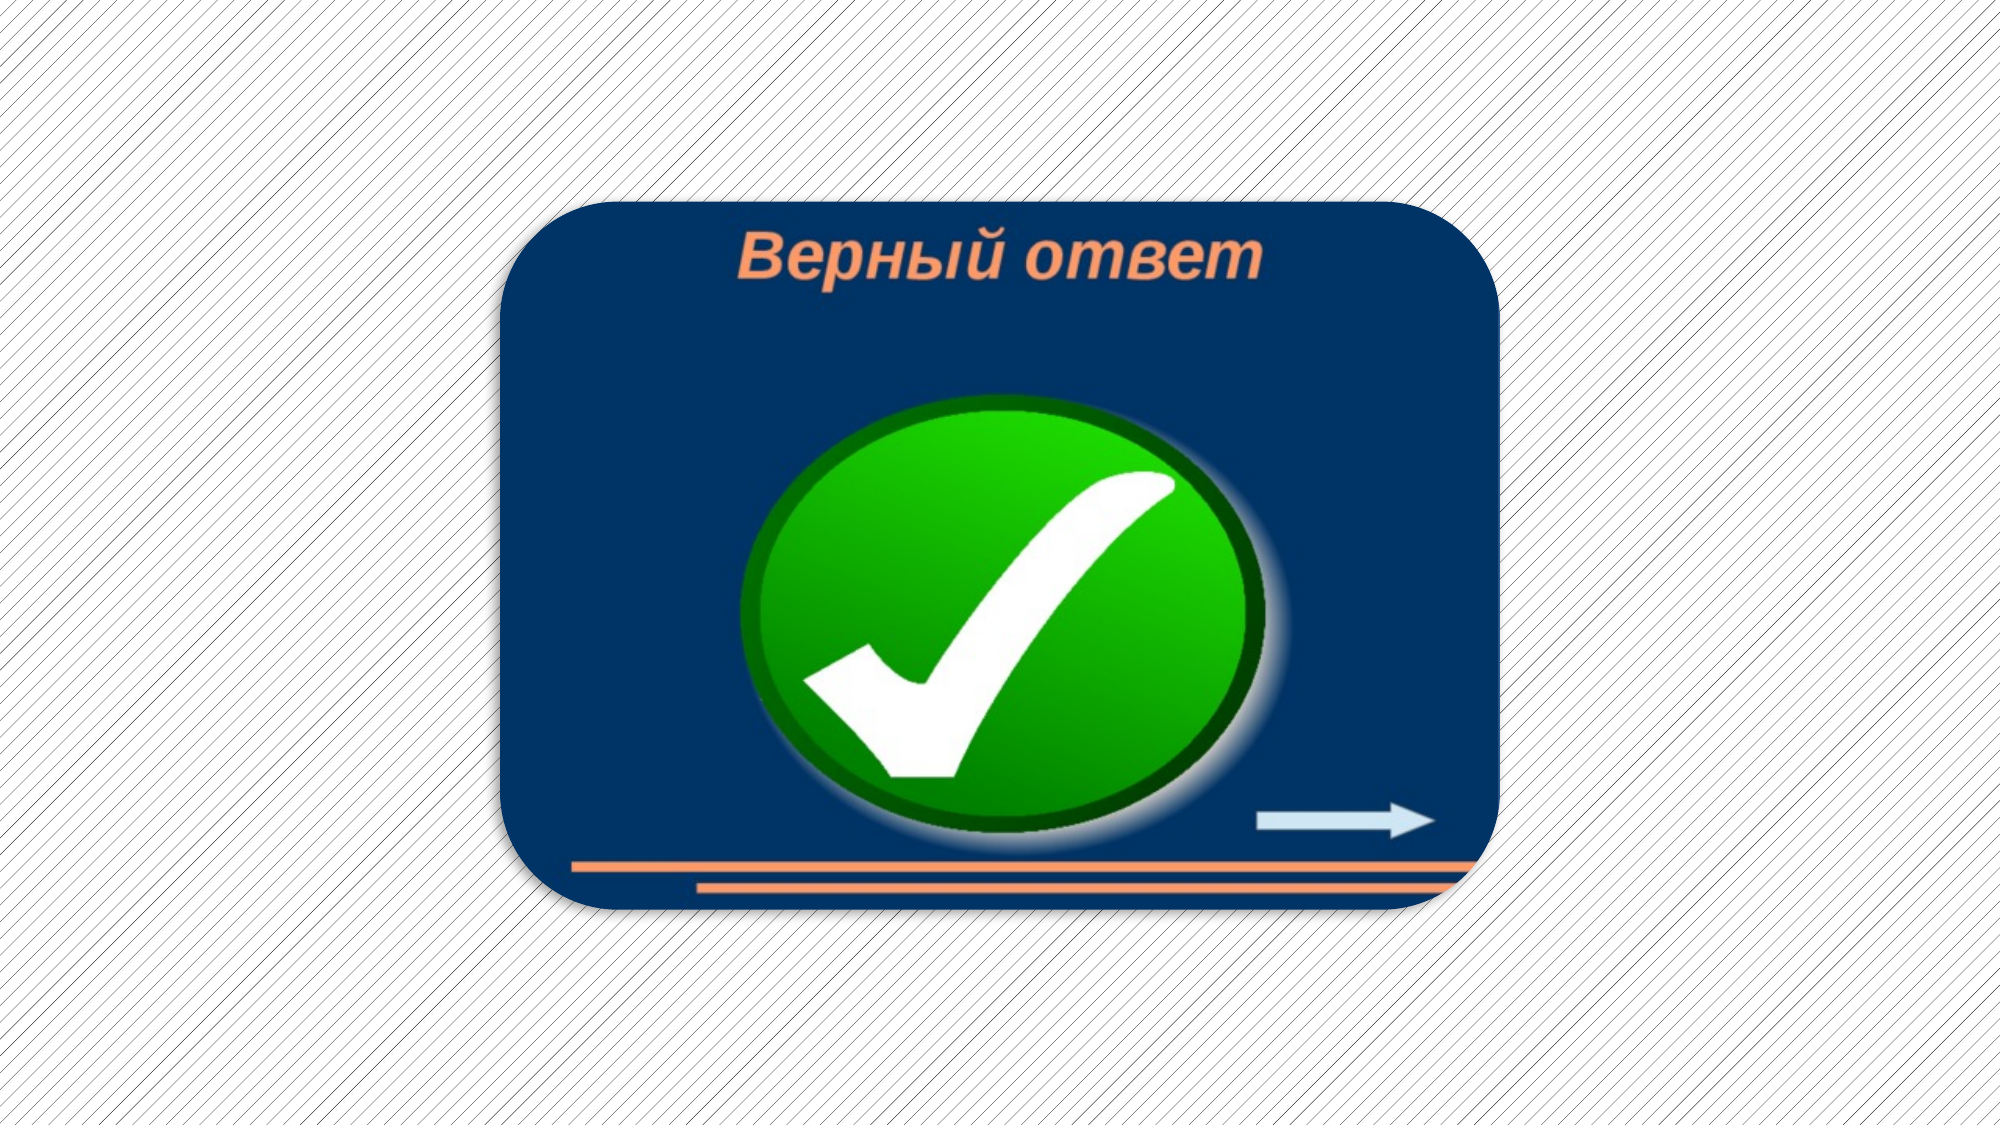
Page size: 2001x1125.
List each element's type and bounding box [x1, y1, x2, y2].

picture [499, 201, 1500, 910]
